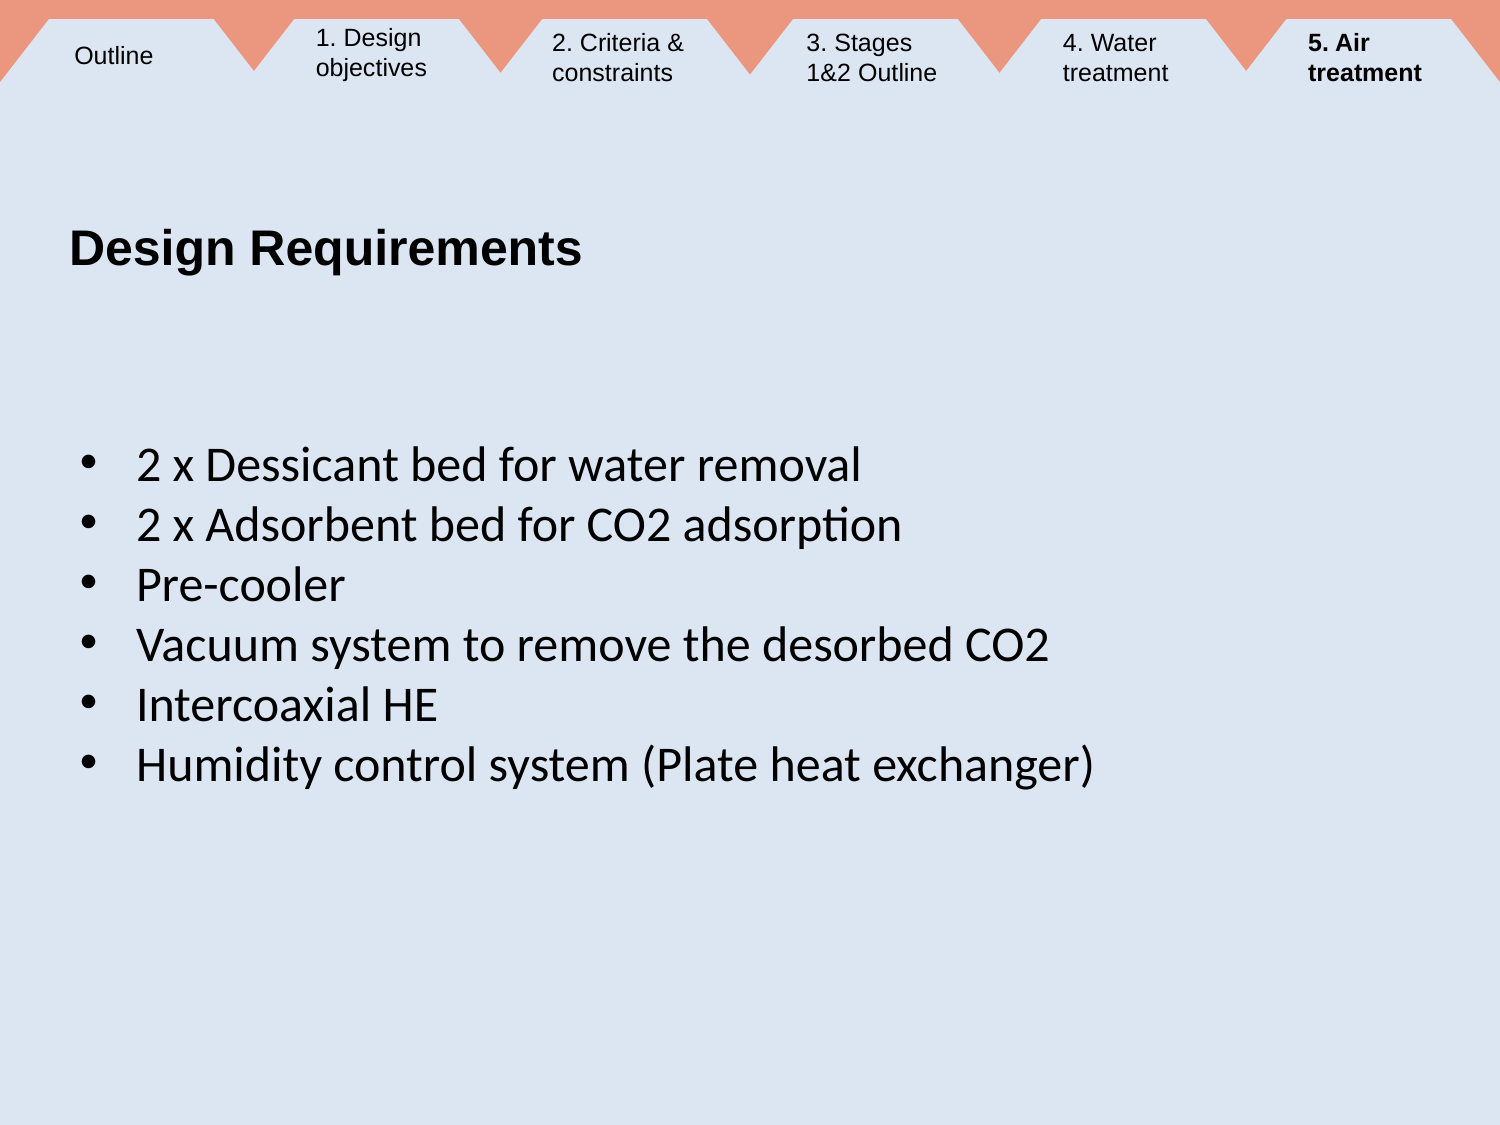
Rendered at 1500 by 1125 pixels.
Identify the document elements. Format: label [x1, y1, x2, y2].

list [0, 0, 1500, 1125]
